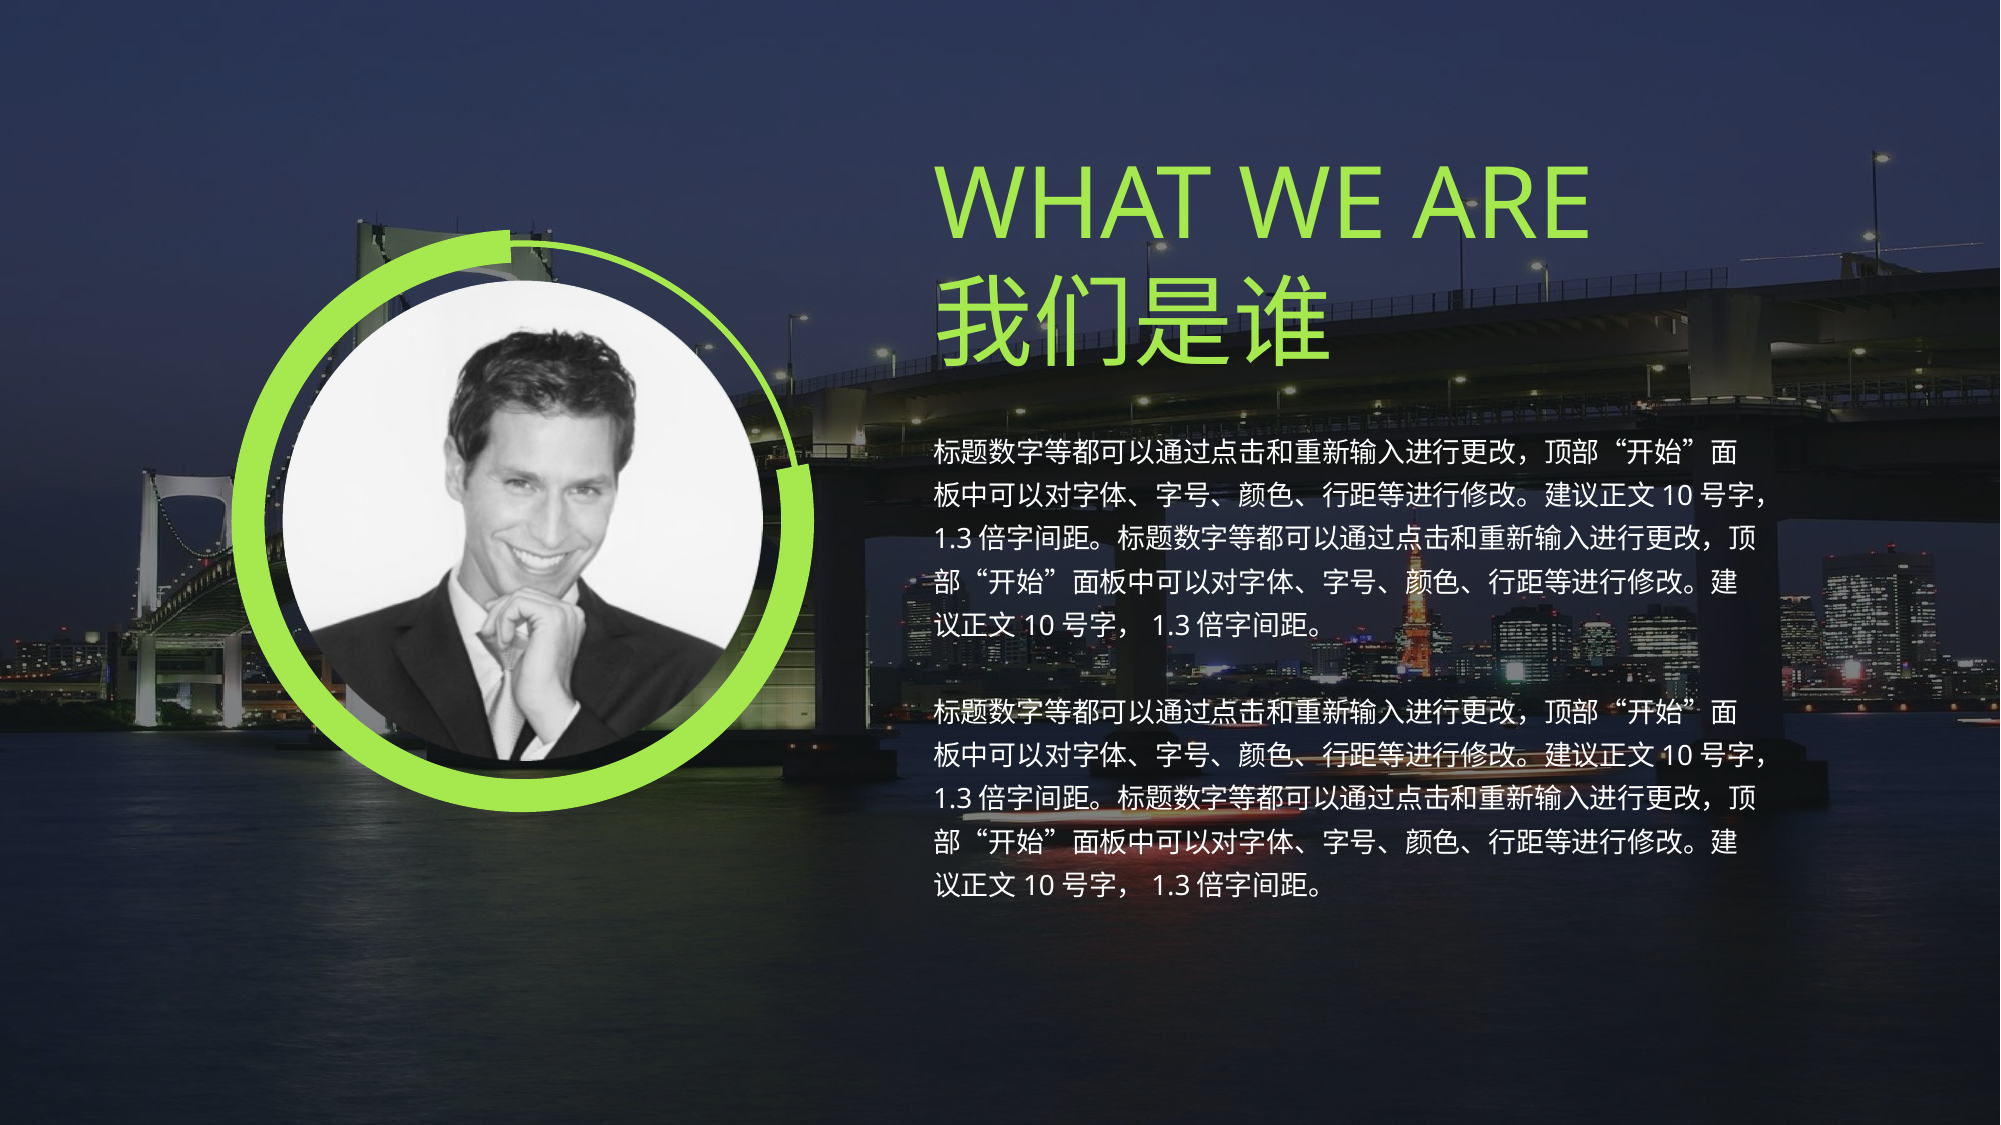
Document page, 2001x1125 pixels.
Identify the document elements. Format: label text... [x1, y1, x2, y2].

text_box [231, 229, 815, 812]
text_box 标题数字等都可以通过点击和重新输入进行更改，顶部“开始”面板中可以对字体、字号、颜色、行距等进行修改。建议正文10号字，1.3倍字间距。标题数字等都可以通过点击和重新输入进行更改，顶部“开始”面板中可以对字体、字号、颜色、行距等进行修改。建议正文10号字，1.3倍字间距。 标题数字等都可以通过点击和重新输入进行更改，顶部“开始”面板中可以对字体、字号、颜色、行距等进行修改。建议正文10号字，1.3倍字间距。标题数字等都可以通过点击和重新输入进行更改，顶部“开始”面板中可以对字体、字号、颜色、行距等进行修改。建议正文10号字，1.3倍字间距。 [918, 416, 1774, 944]
text_box WHAT WE ARE 我们是谁 [918, 131, 1822, 386]
